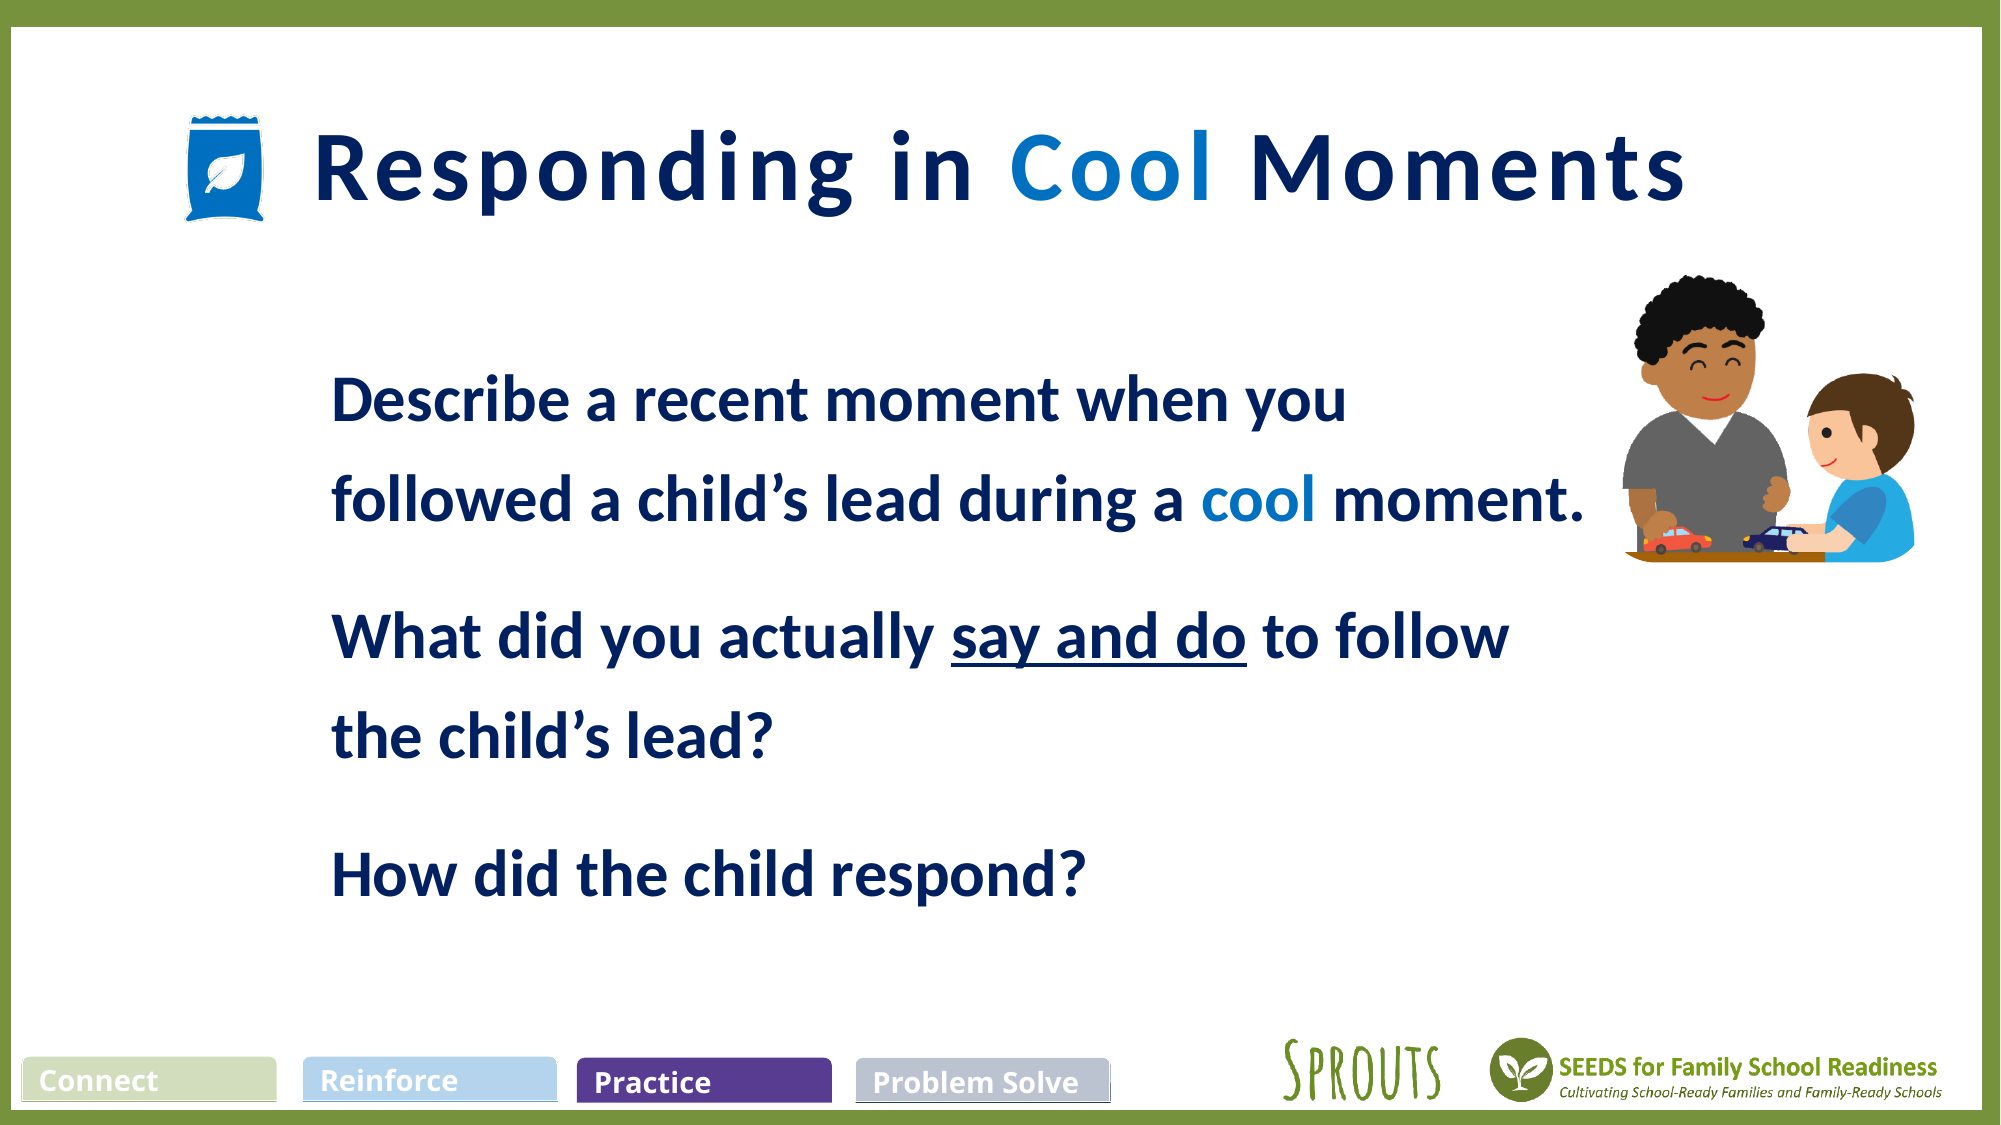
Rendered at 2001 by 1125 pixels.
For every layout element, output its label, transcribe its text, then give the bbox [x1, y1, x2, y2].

text_box [22, 1055, 278, 1101]
text_box Describe a recent moment when you followed a child’s lead during a cool moment. What did you actually say and do to follow the child’s lead? How did the child respond? [316, 327, 1606, 917]
picture [1487, 1035, 1955, 1110]
picture [1605, 262, 1927, 563]
title Responding in Cool Moments [48, 59, 1952, 278]
picture [149, 93, 300, 244]
picture [1271, 1027, 1453, 1110]
text_box [302, 1055, 558, 1101]
text_box [855, 1056, 1111, 1102]
